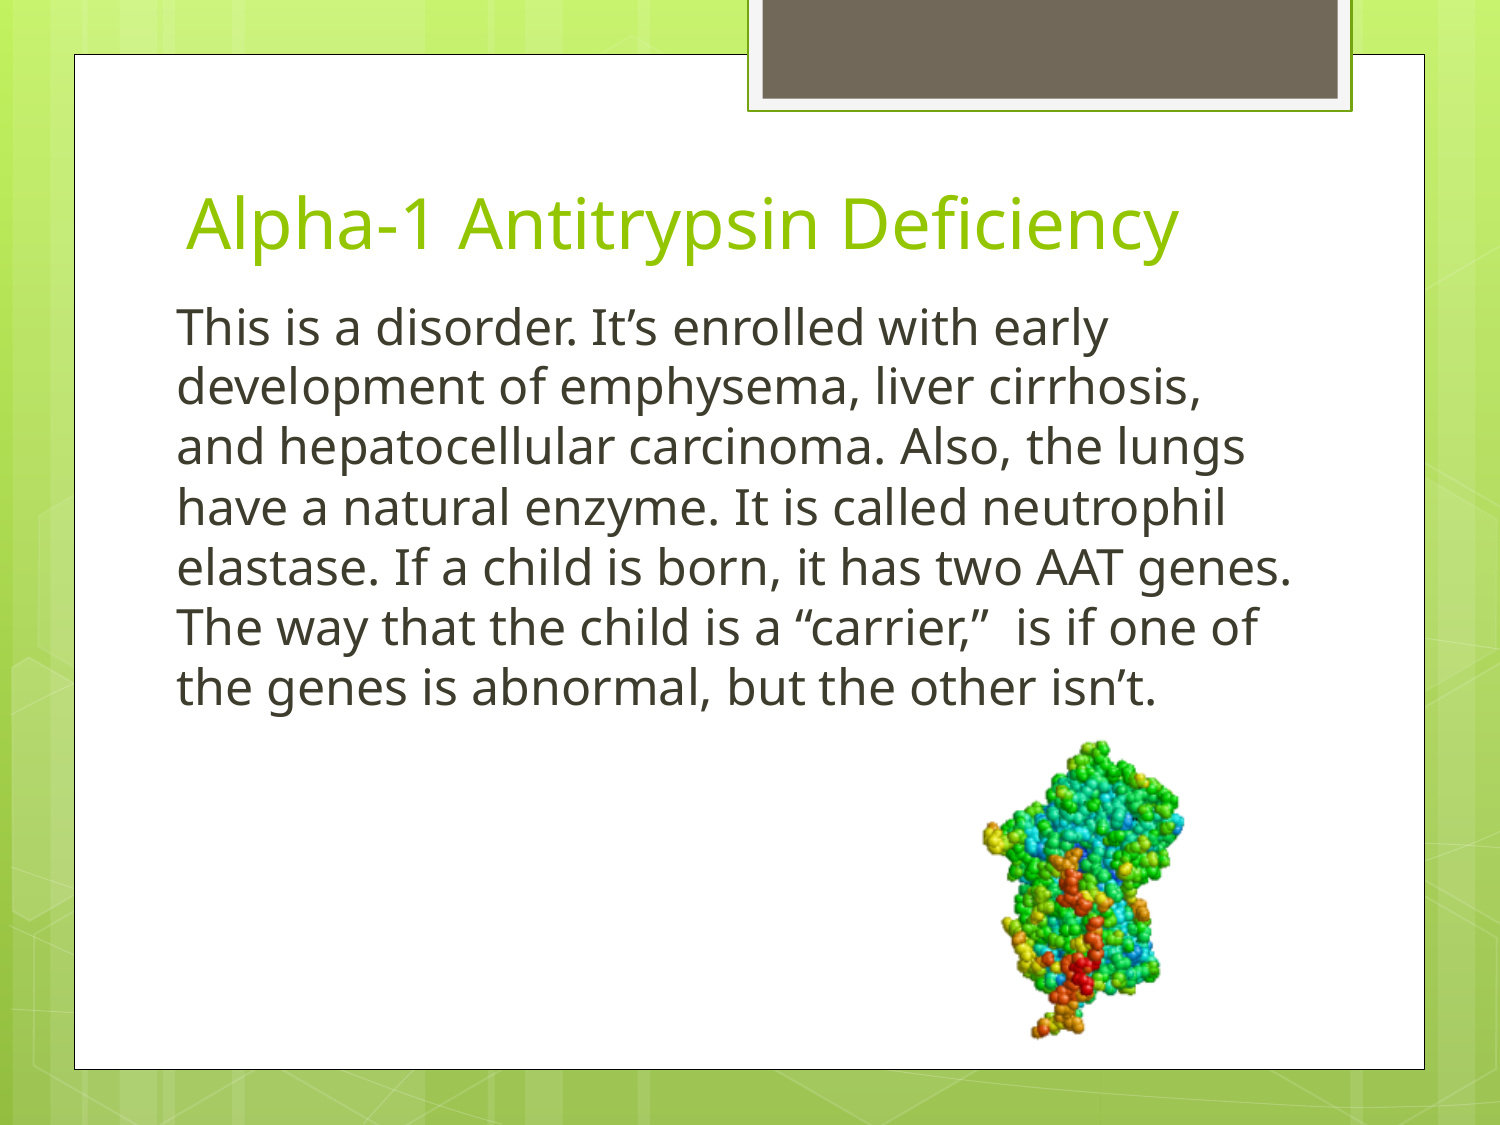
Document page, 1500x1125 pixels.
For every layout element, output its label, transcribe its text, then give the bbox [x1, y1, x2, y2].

title Alpha-1 Antitrypsin Deficiency [171, 168, 1324, 357]
list This is a disorder. It’s enrolled with early development of emphysema, liver cirrhosis, and hepatocellular carcinoma. Also, the lungs have a natural enzyme. It is called neutrophil elastase. If a child is born, it has two AAT genes. The way that the child is a “carrier,” is if one of the genes is abnormal, but the other isn’t. [150, 287, 1313, 861]
picture [962, 737, 1198, 1044]
